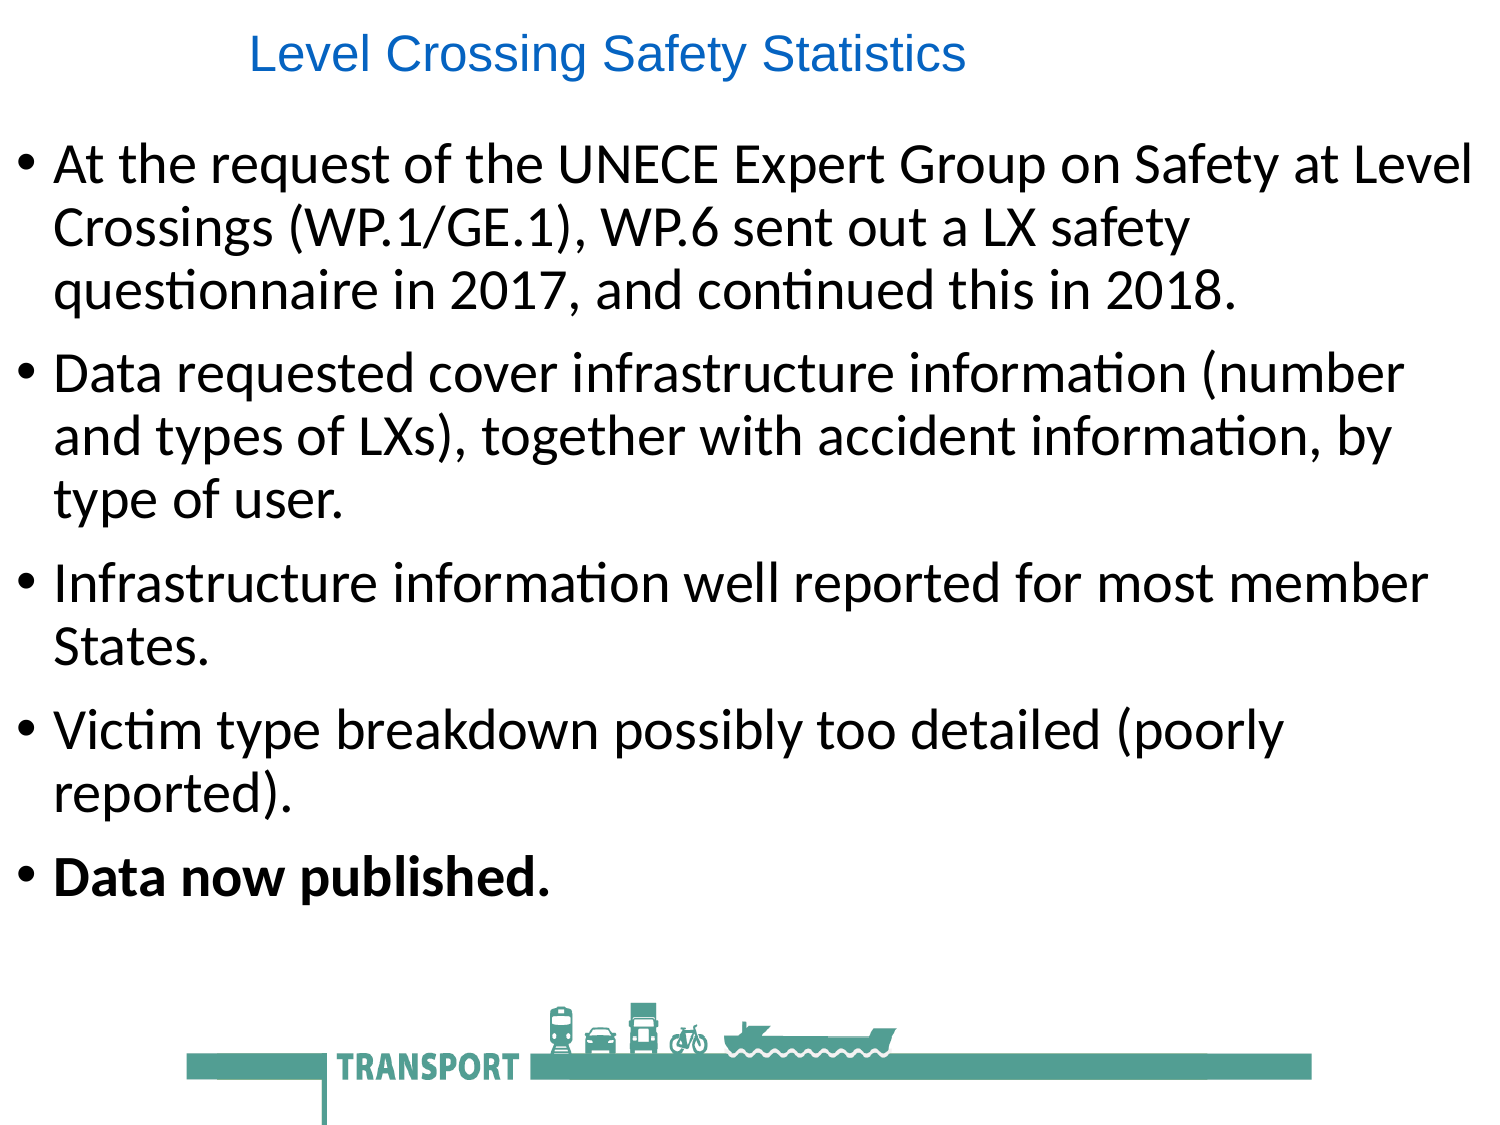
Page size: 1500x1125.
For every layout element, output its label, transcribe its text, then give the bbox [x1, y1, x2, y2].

picture [186, 987, 1312, 1125]
text_box Level Crossing Safety Statistics [112, 19, 1105, 90]
list At the request of the UNECE Expert Group on Safety at Level Crossings (WP.1/GE.1), WP.6 sent out a LX safety questionnaire in 2017, and continued this in 2018. Data requested cover infrastructure information (number and types of LXs), together with accident information, by type of user. Infrastructure information well reported for most member States. Victim type breakdown possibly too detailed (poorly reported). Data now published. [1, 125, 1500, 929]
